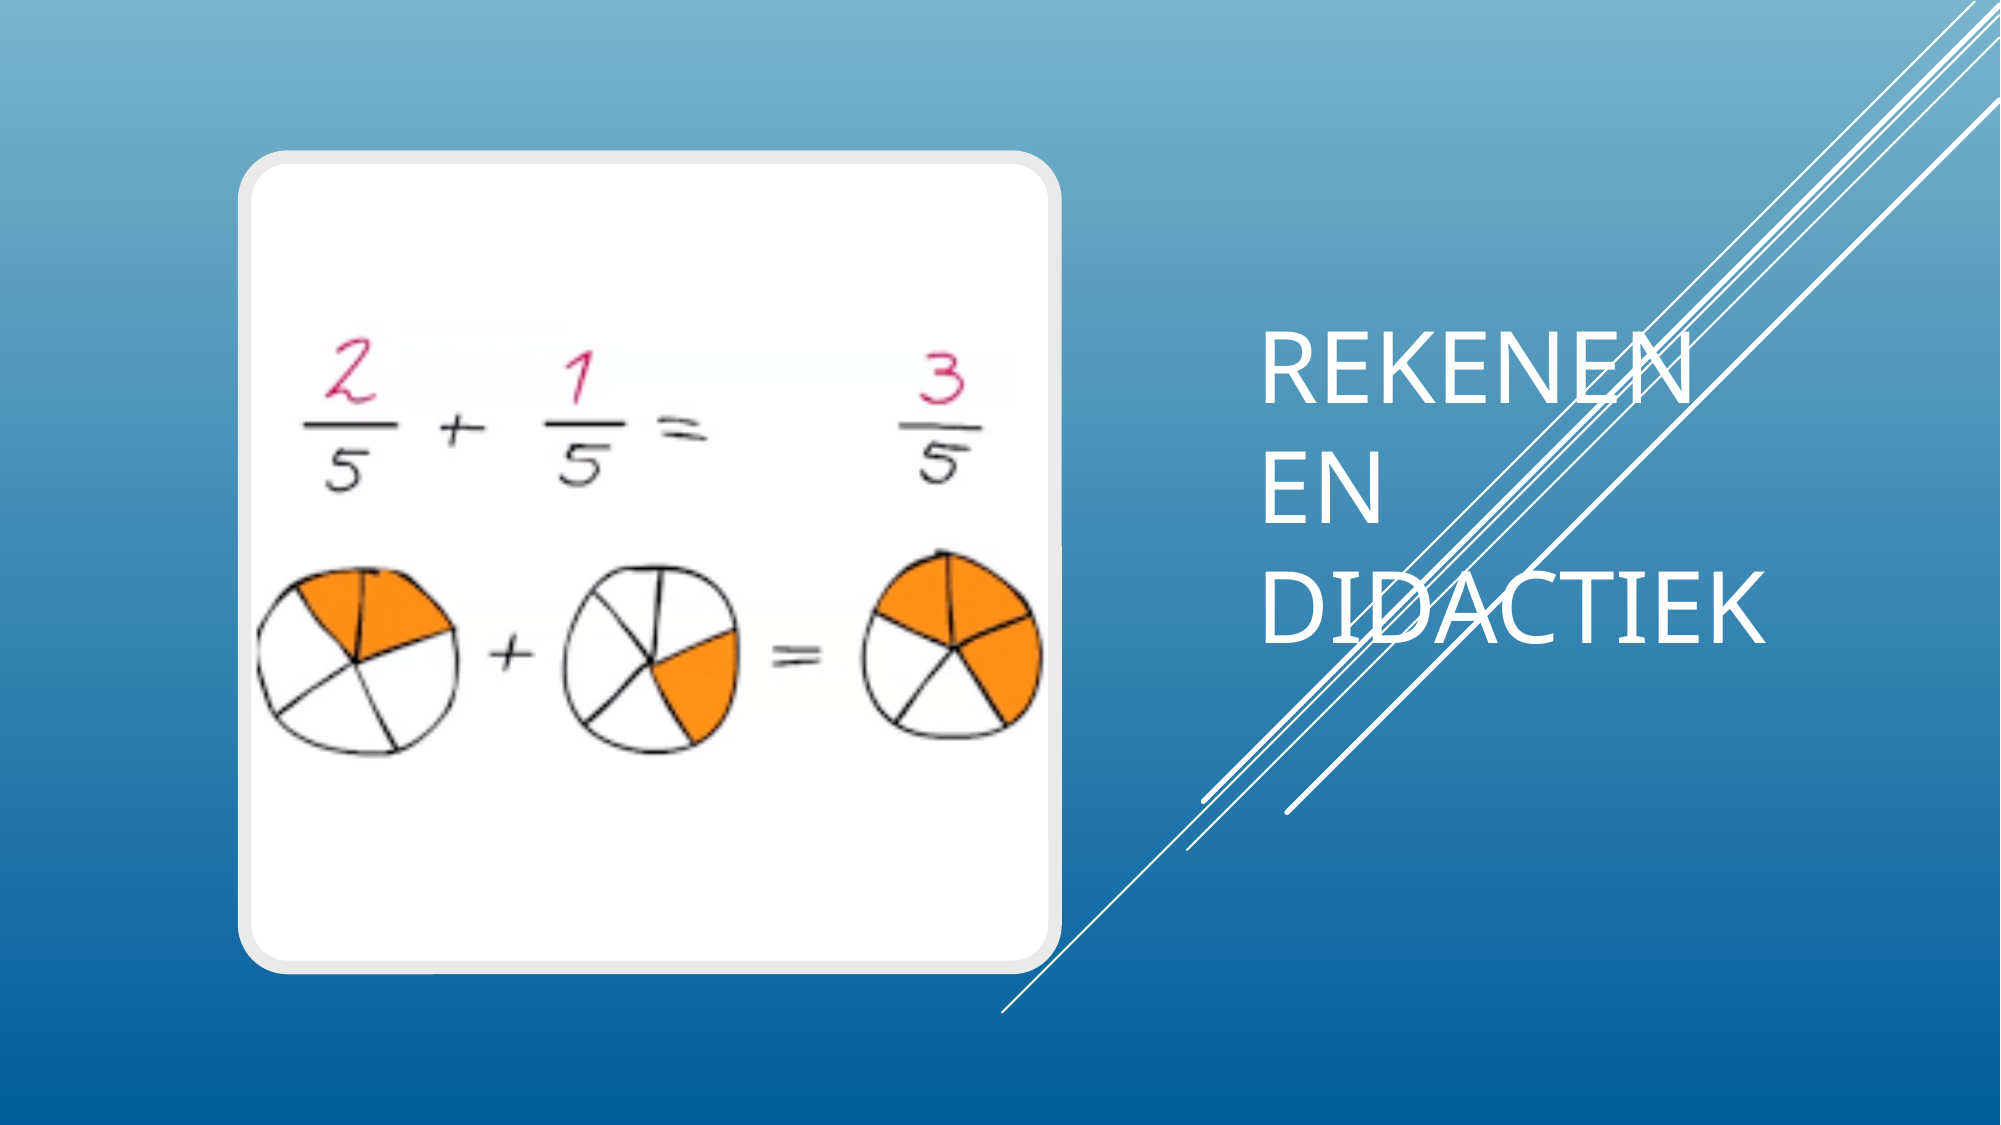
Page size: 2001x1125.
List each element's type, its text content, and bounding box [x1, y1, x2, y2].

picture [244, 156, 1056, 968]
title Rekenen en didactiek [1241, 157, 1851, 671]
